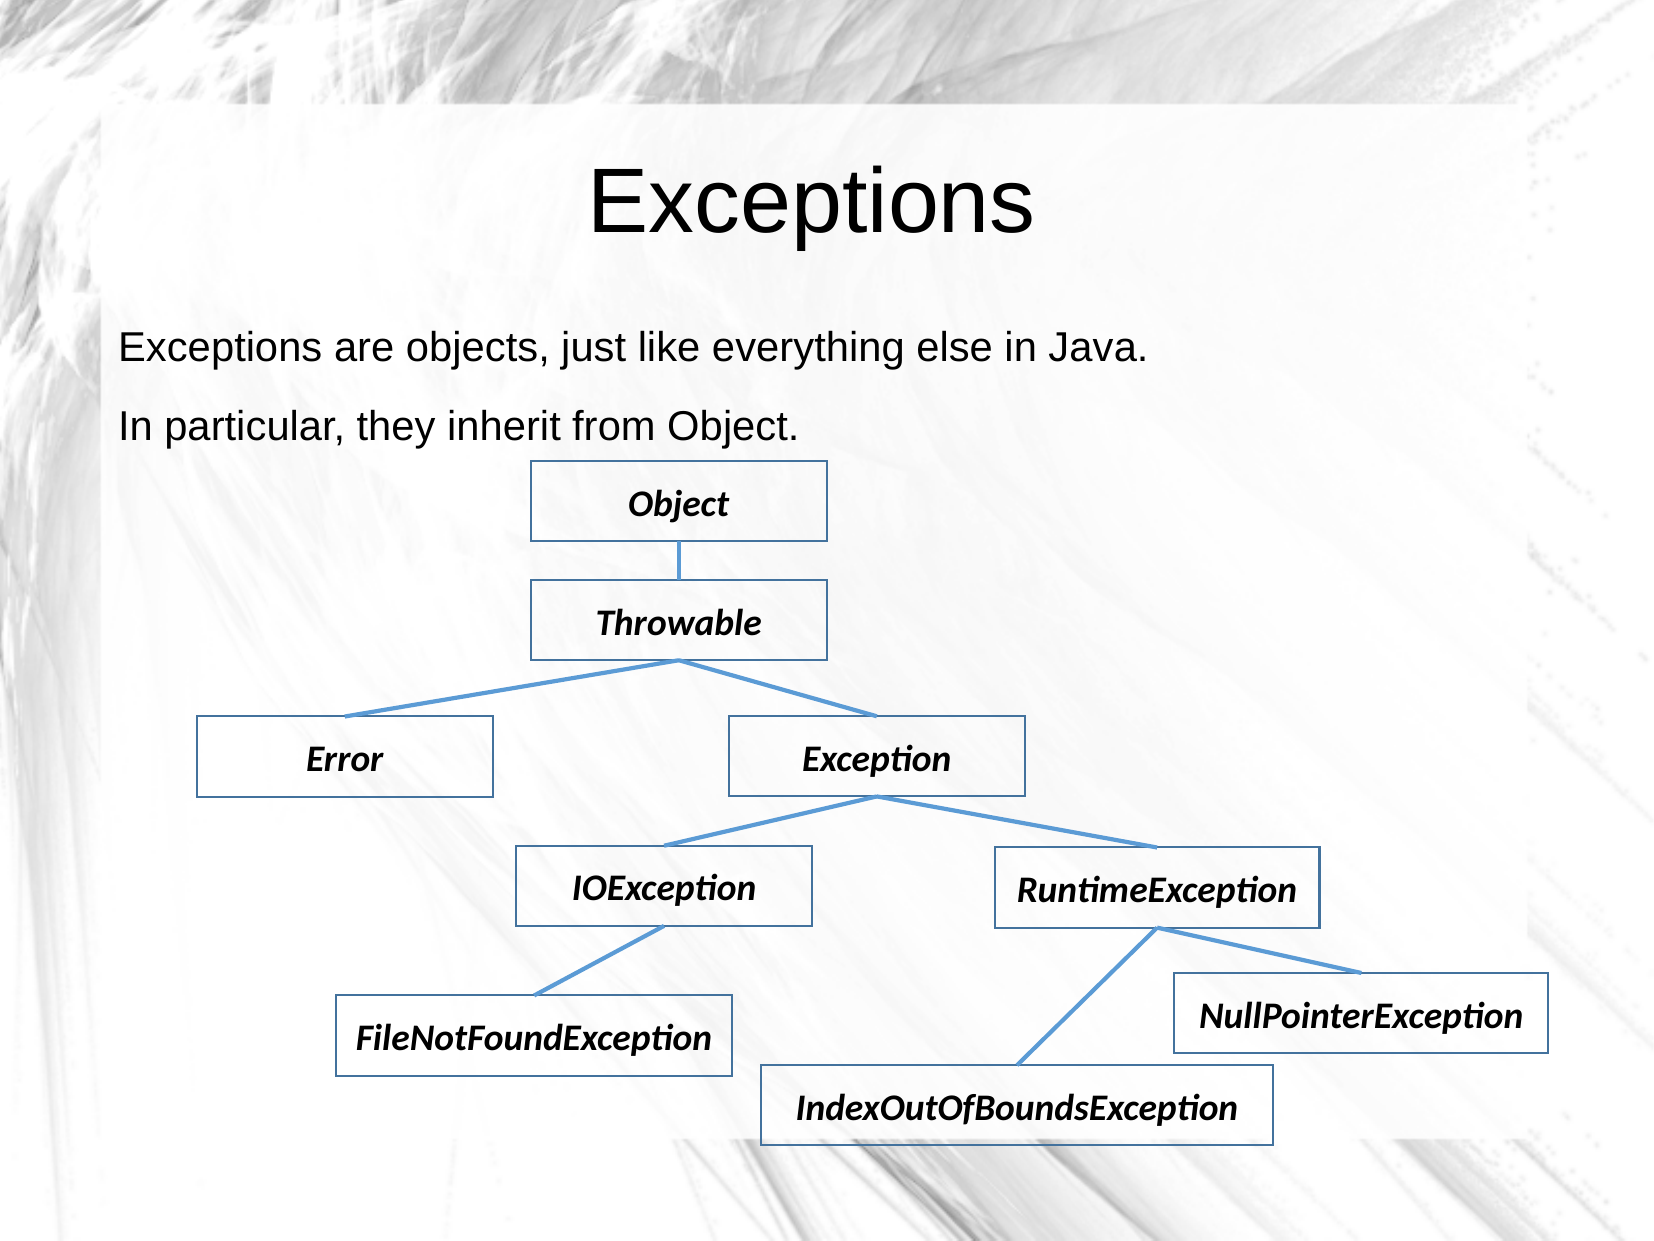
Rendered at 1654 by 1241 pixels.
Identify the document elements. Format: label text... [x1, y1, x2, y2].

list Exceptions are objects, just like everything else in Java. In particular, they inherit from Object. [118, 319, 1571, 1102]
picture [0, 0, 1654, 1241]
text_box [196, 461, 1549, 1146]
title Exceptions [118, 112, 1506, 281]
